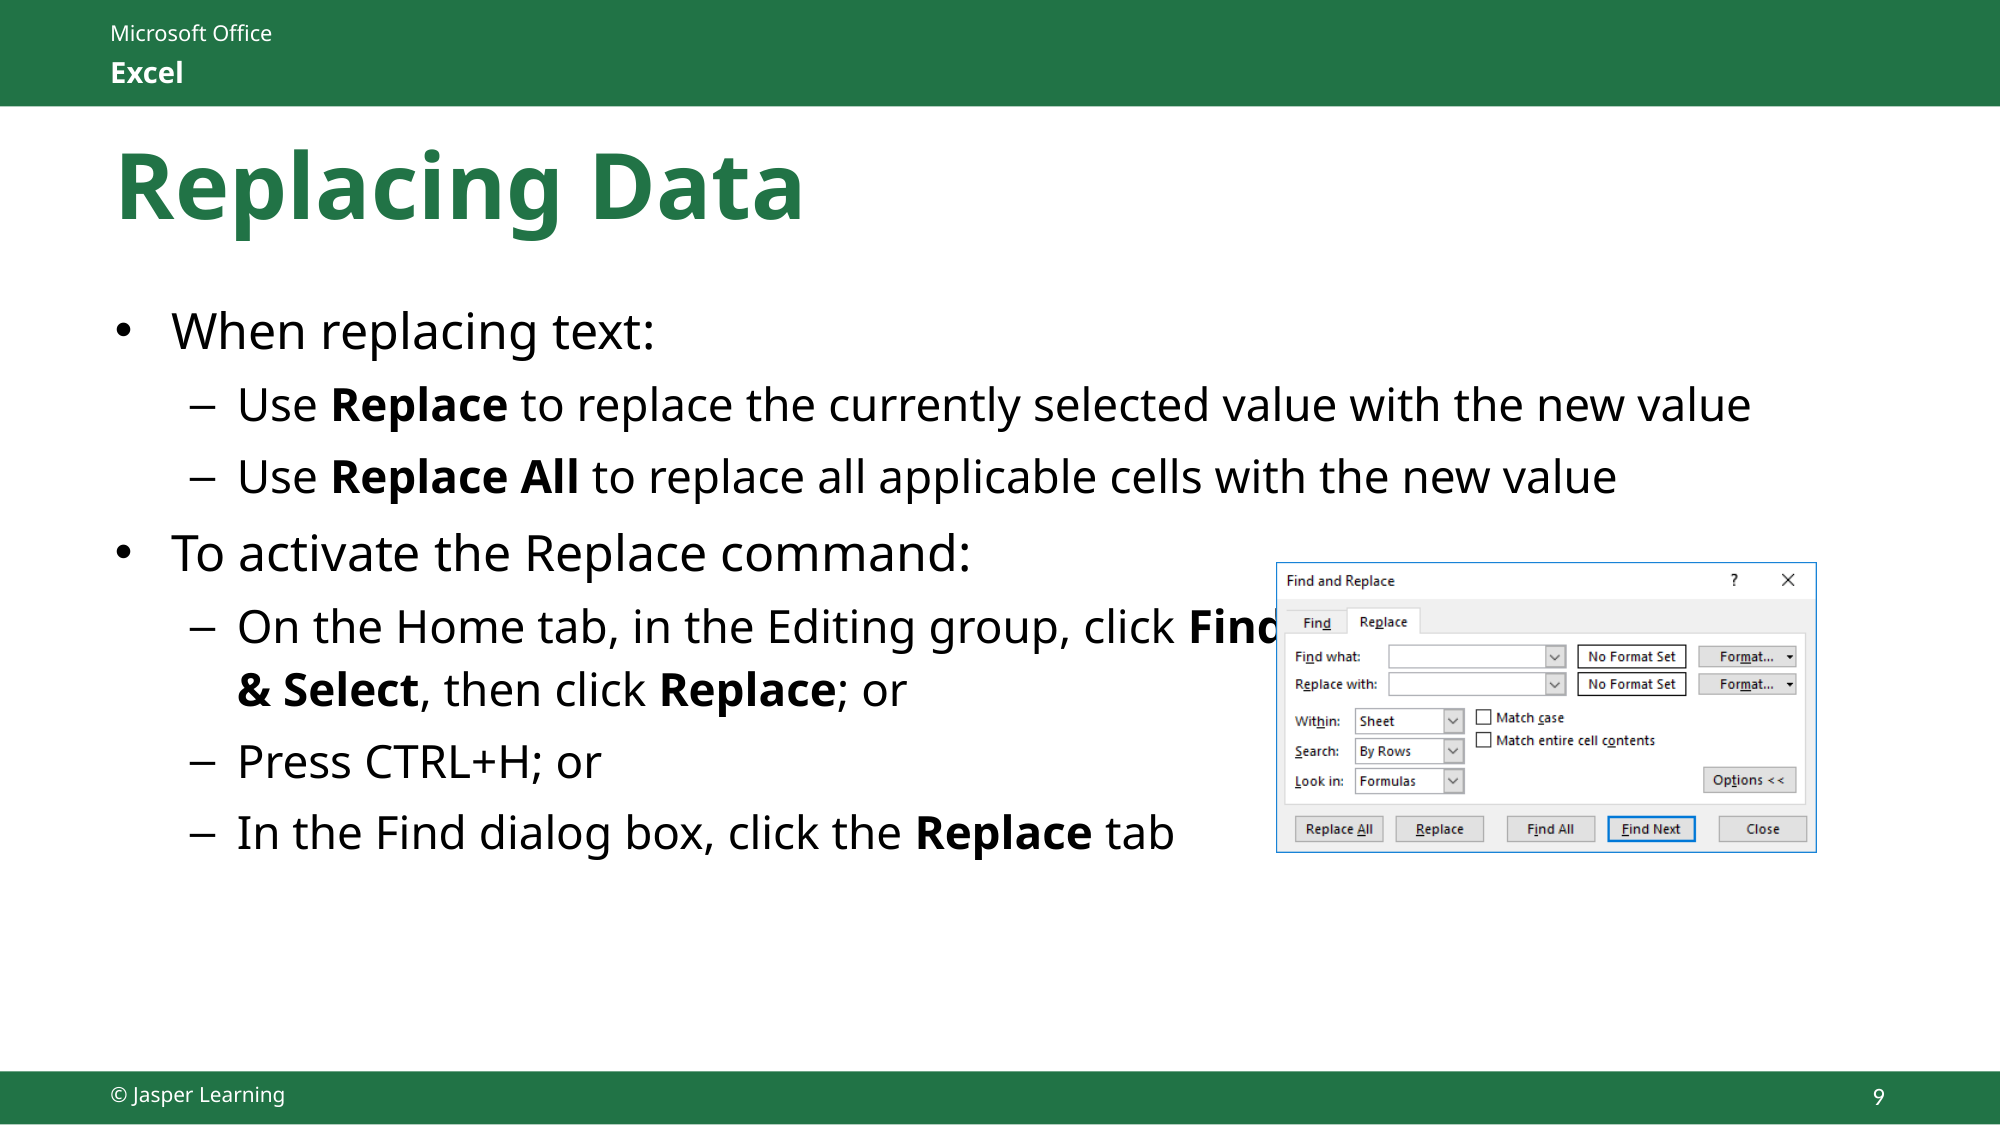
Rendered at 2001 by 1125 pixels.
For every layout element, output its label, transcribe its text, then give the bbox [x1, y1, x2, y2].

footer © Jasper Learning [95, 1065, 729, 1125]
title Replacing Data [99, 118, 1866, 248]
picture [1275, 562, 1817, 854]
slide_number 9 [1433, 1065, 1900, 1125]
list When replacing text: Use Replace to replace the currently selected value with the new value Use Replace All to replace all applicable cells with the new value To activate the Replace command: On the Home tab, in the Editing group, click Find & Select, then click Replace; or Press CTRL+H; or In the Find dialog box, click the Replace tab [99, 283, 1900, 1026]
